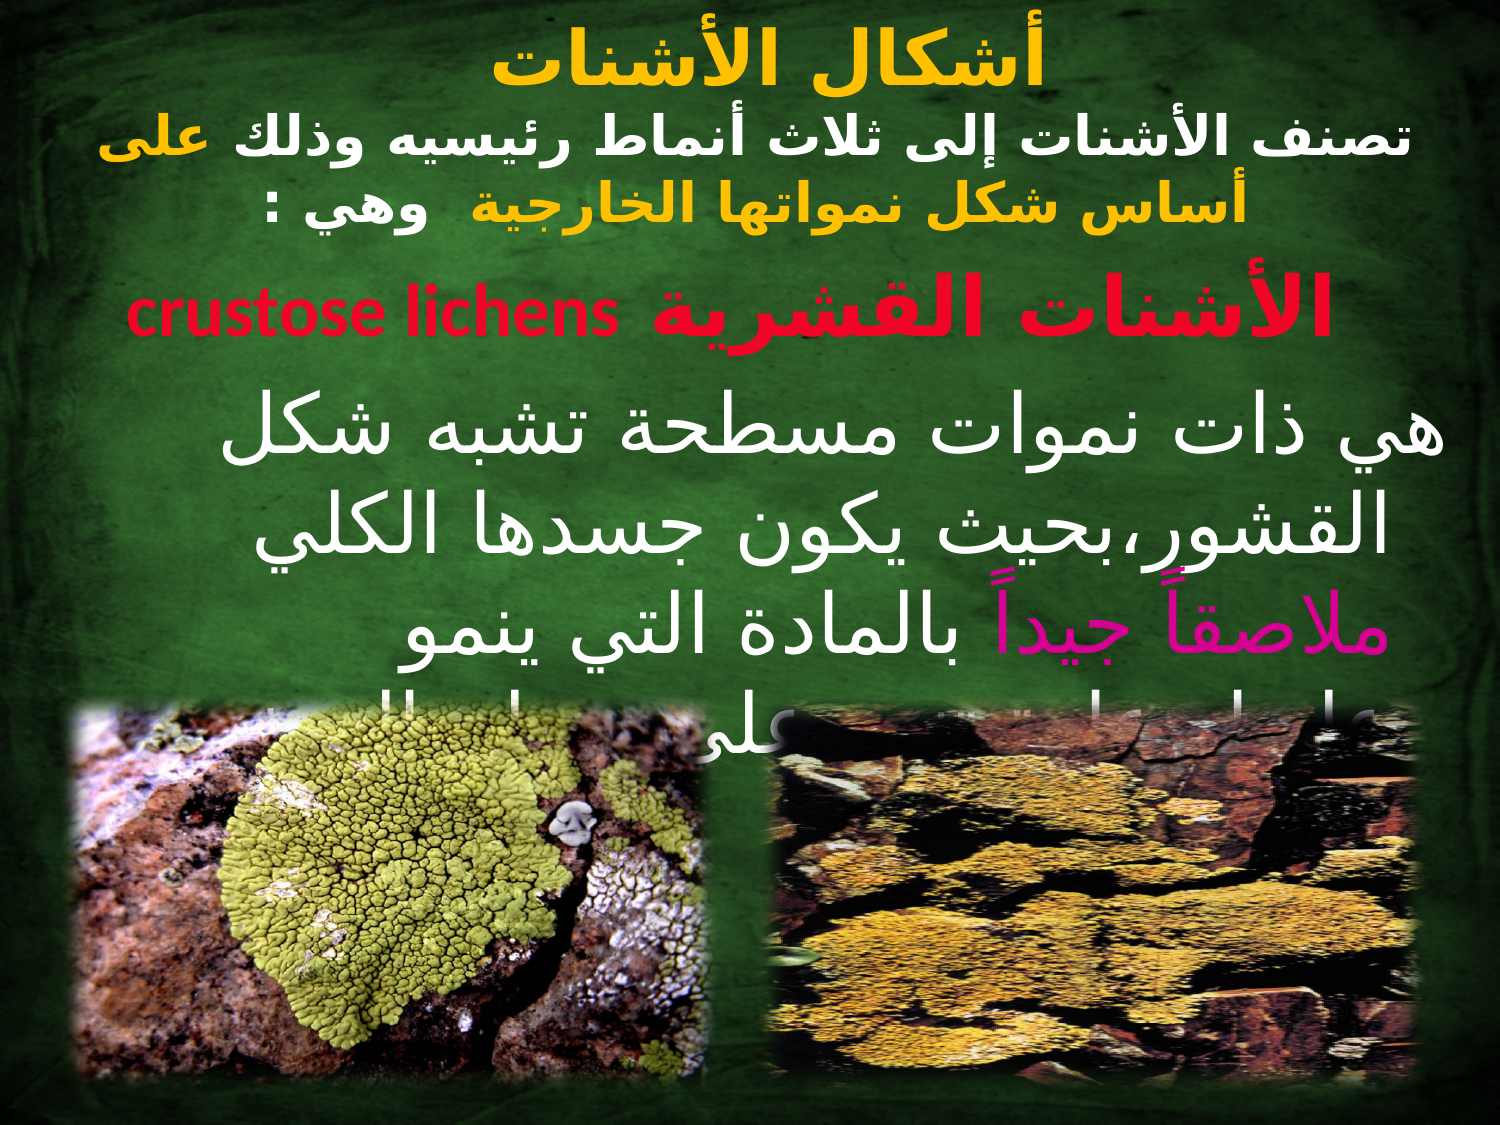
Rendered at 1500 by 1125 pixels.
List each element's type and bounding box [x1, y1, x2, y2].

list [0, 0, 1500, 1125]
picture [753, 691, 1430, 1094]
picture [58, 691, 721, 1094]
